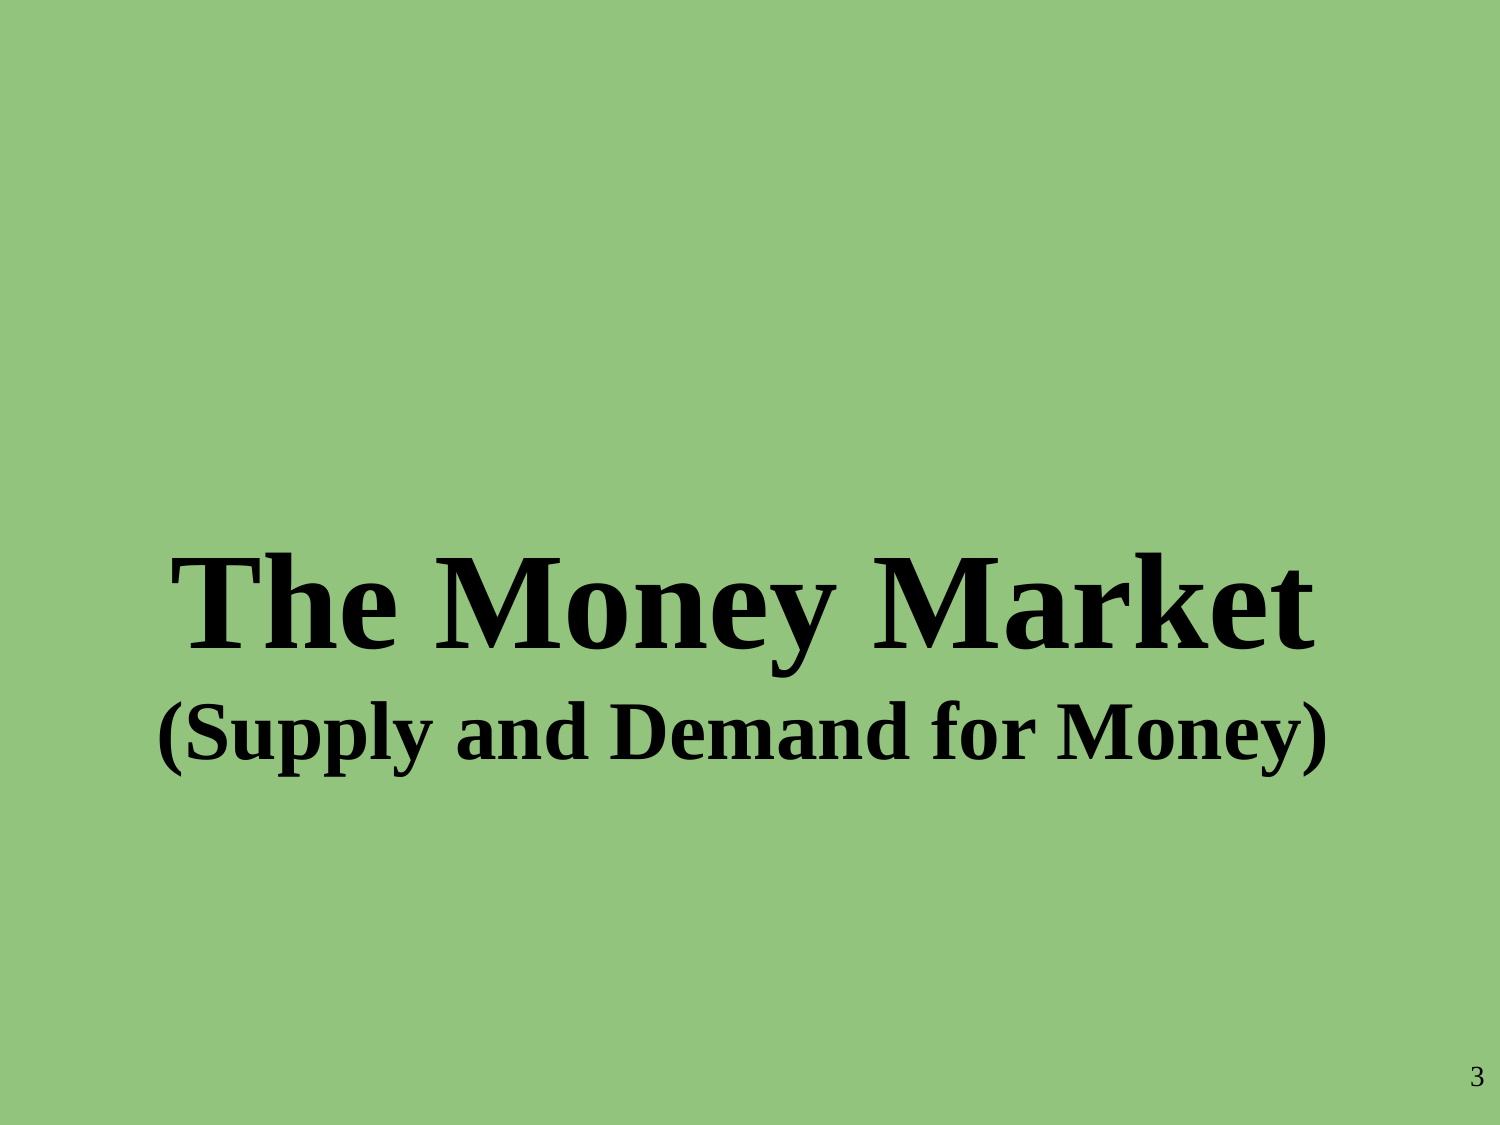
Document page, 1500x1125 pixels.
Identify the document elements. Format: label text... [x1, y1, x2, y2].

title The Money Market (Supply and Demand for Money) [0, 549, 1494, 738]
text_box ‹#› [1187, 1049, 1500, 1125]
